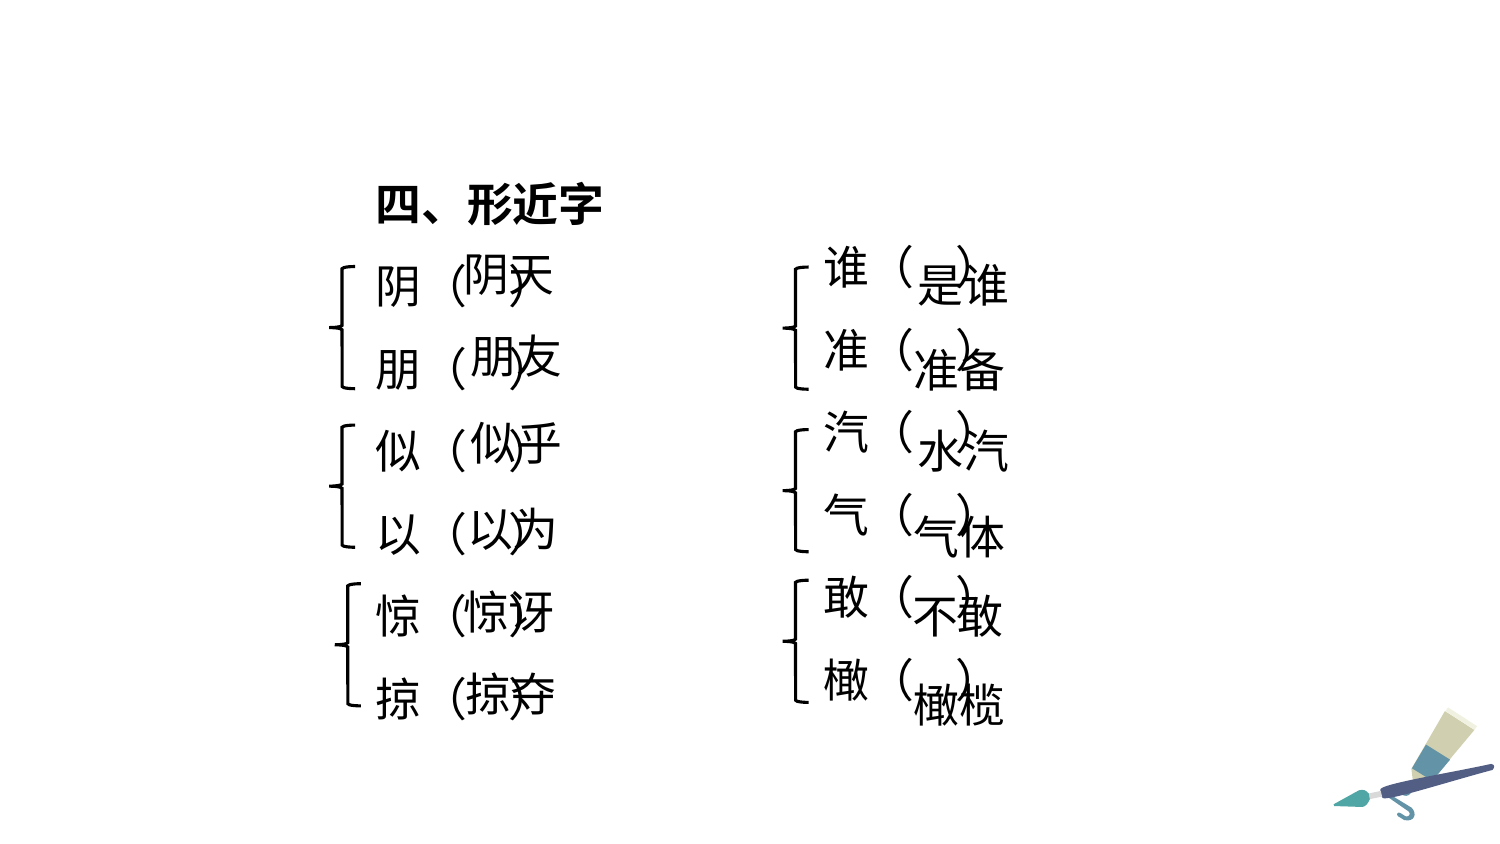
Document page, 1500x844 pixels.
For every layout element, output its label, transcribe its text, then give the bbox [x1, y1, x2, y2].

text_box [782, 429, 809, 553]
text_box 惊讶 [448, 576, 570, 646]
text_box [782, 266, 809, 390]
text_box 谁（ ） 准（ ） 汽（ ） 气（ ） 敢（ ） 橄（ ） [808, 149, 1107, 714]
text_box 水汽 [902, 415, 1024, 486]
text_box [334, 583, 361, 707]
text_box 朋友 [455, 320, 577, 391]
text_box [782, 579, 809, 703]
text_box 气体 [899, 500, 1021, 571]
text_box 不敢 [897, 580, 1019, 651]
text_box 掠夺 [450, 658, 572, 729]
text_box [329, 265, 356, 390]
text_box 以为 [452, 493, 574, 564]
text_box 似乎 [455, 407, 577, 477]
text_box 阴天 [448, 237, 570, 308]
text_box 是谁 [902, 248, 1024, 319]
text_box 四、形近字 阴（ ） 朋（ ） 似（ ） 以（ ） 惊（ ） 掠（ ） [360, 140, 659, 733]
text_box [1358, 708, 1481, 844]
text_box 准备 [899, 334, 1021, 404]
text_box 橄榄 [899, 669, 1021, 739]
text_box [329, 424, 356, 548]
